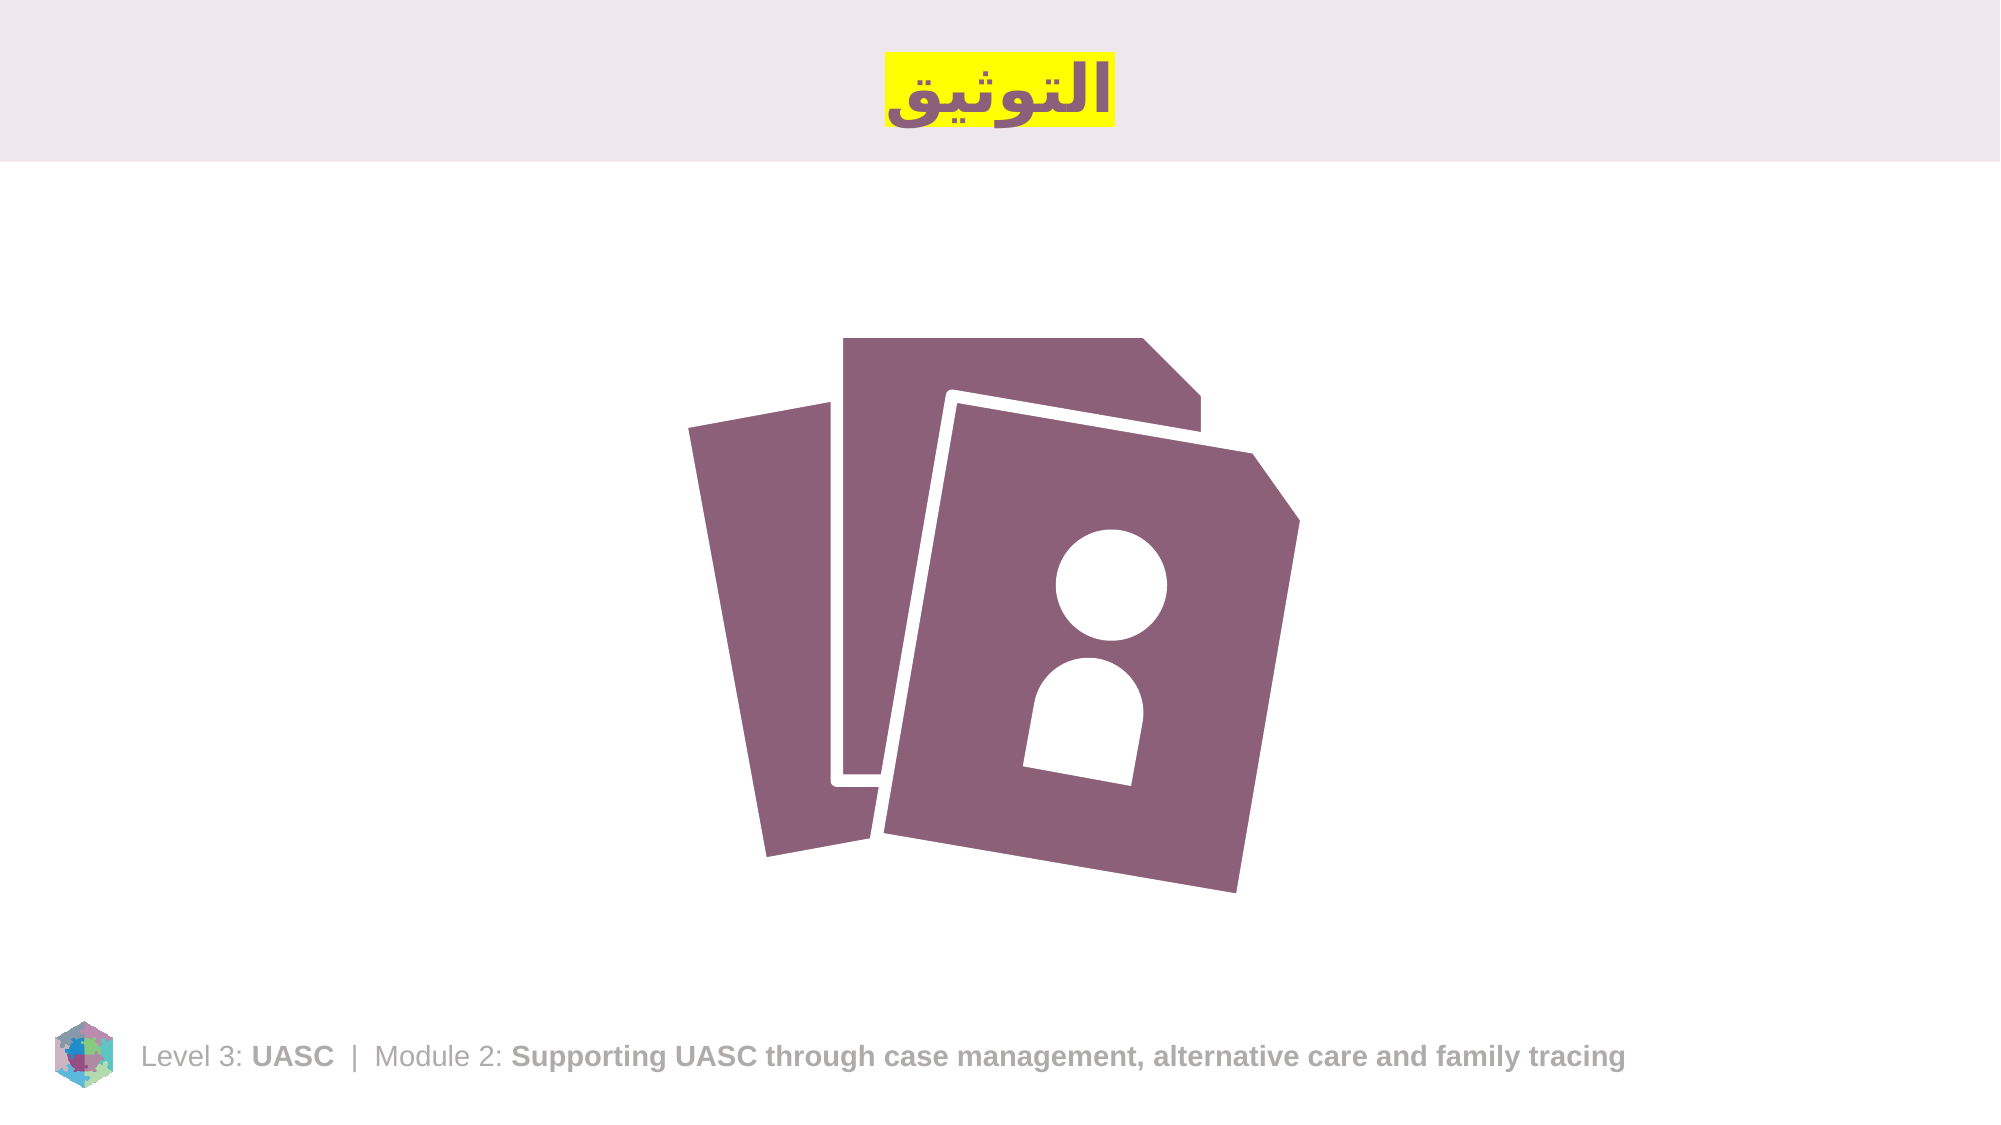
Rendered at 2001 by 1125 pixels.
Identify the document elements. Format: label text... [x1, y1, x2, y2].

picture [55, 1021, 113, 1088]
title التوثيق [137, 19, 1863, 163]
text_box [717, 331, 1282, 873]
